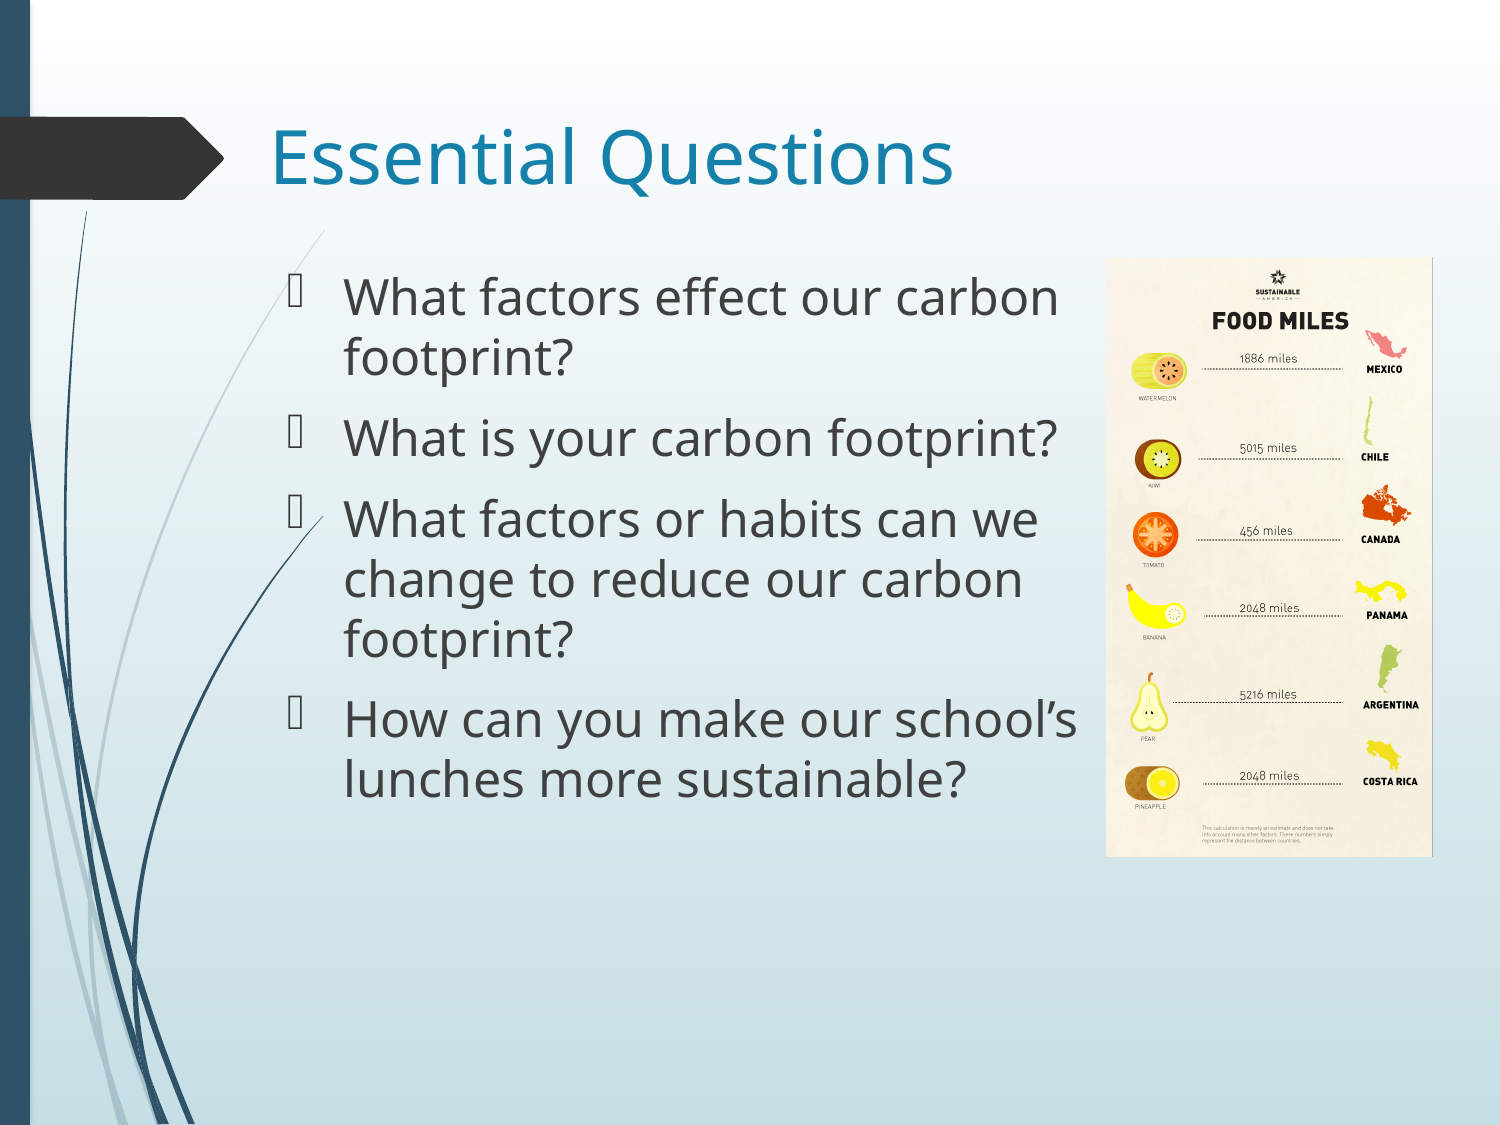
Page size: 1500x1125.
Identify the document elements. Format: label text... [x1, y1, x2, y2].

title Essential Questions [254, 102, 1400, 313]
picture [1106, 257, 1434, 858]
list What factors effect our carbon footprint? What is your carbon footprint? What factors or habits can we change to reduce our carbon footprint? How can you make our school’s lunches more sustainable? [271, 257, 1107, 970]
